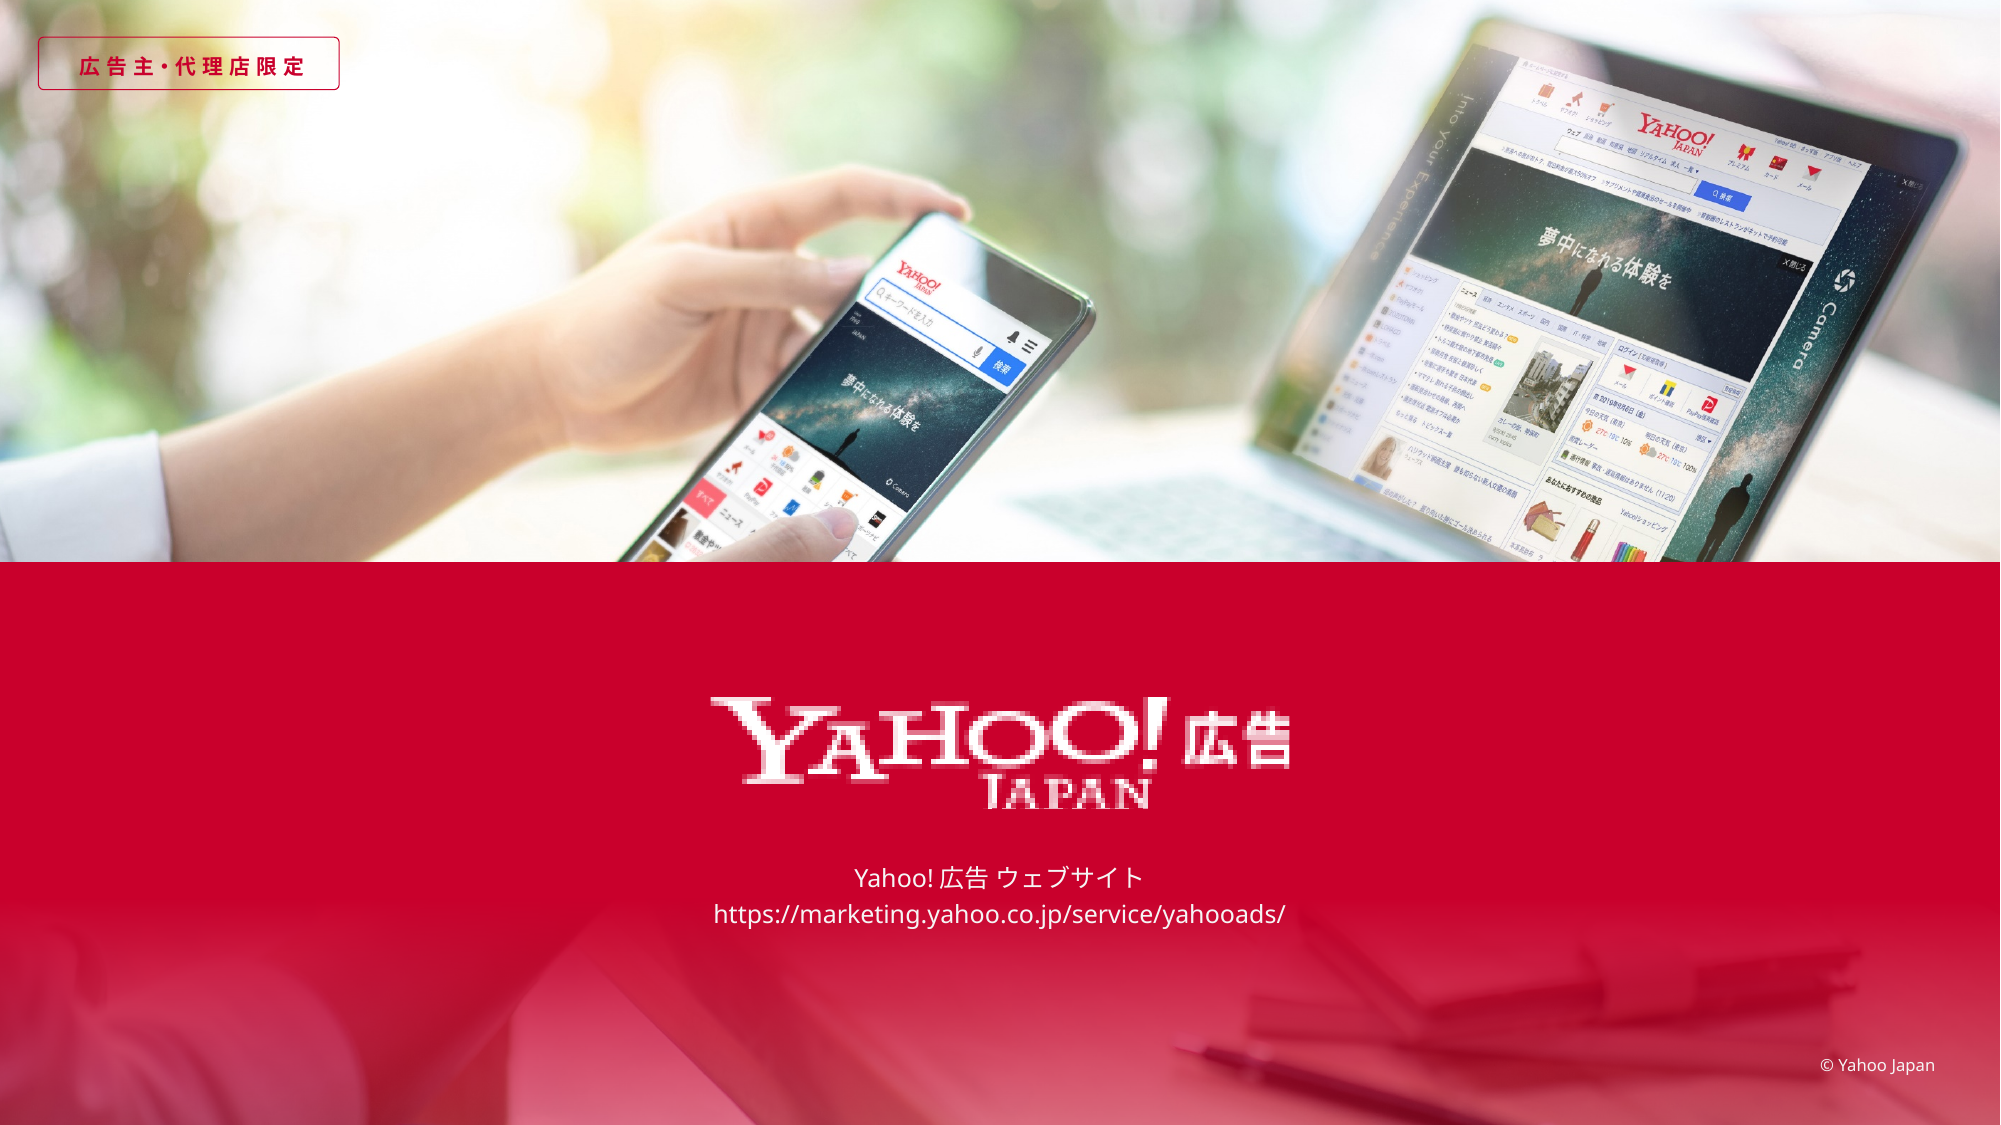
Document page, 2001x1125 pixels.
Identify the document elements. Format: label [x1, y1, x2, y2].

picture [0, 0, 2000, 562]
